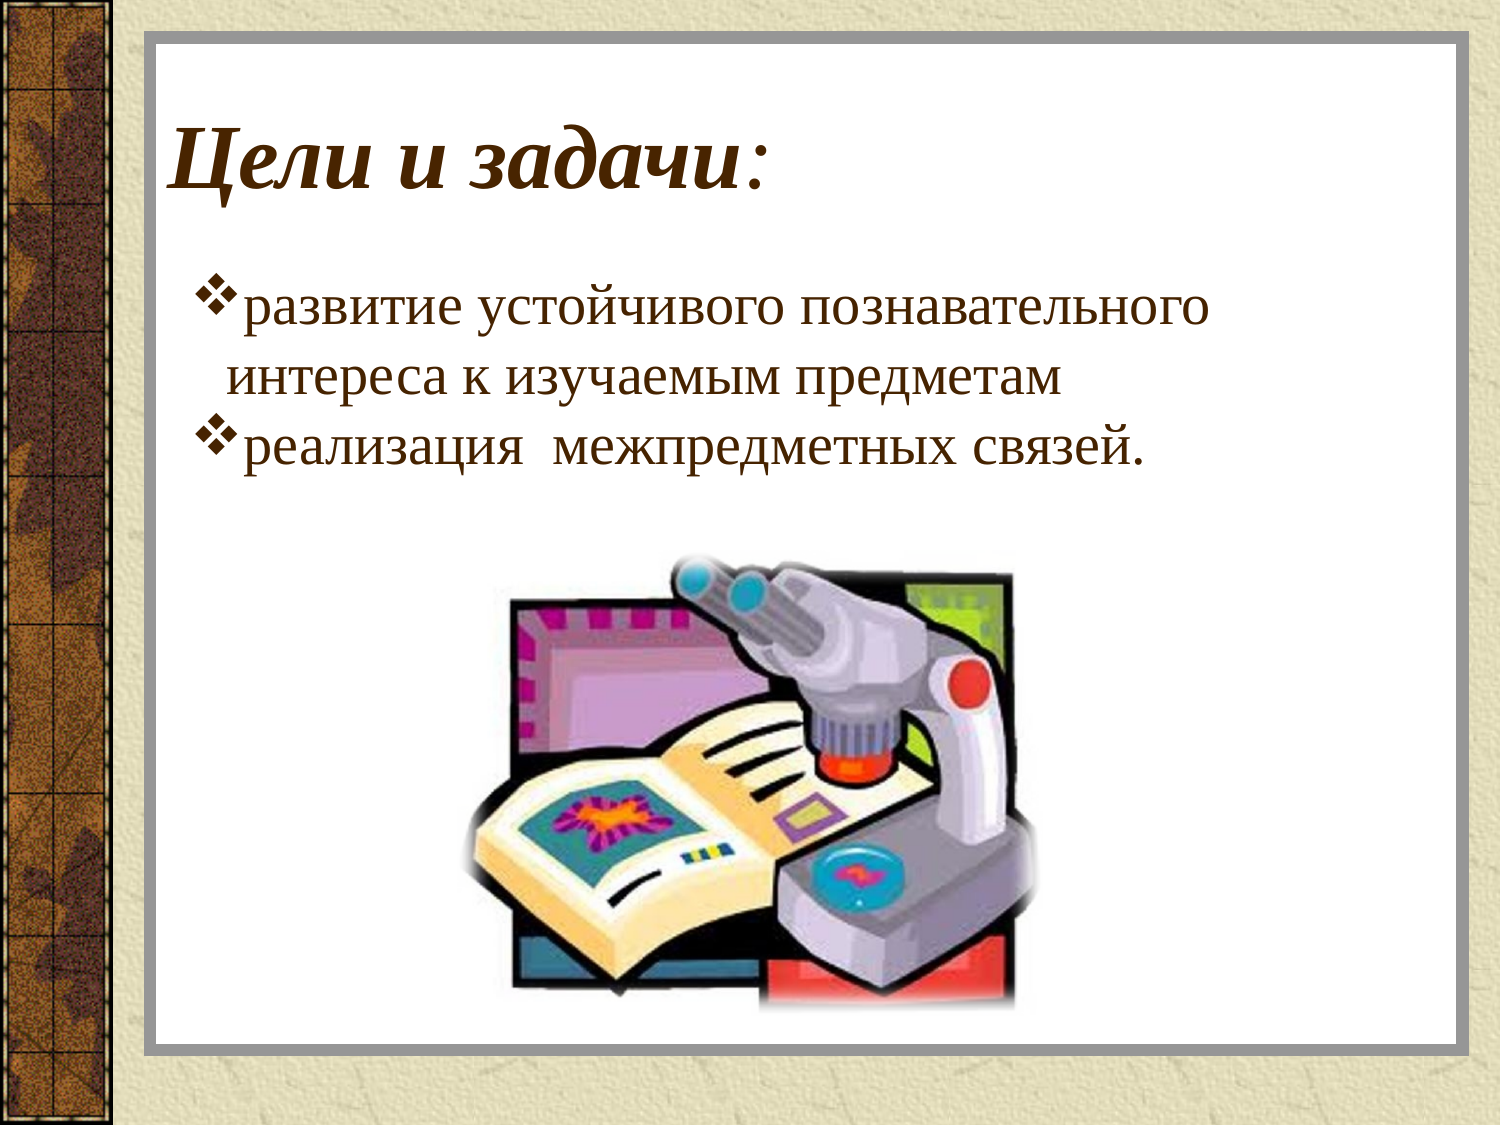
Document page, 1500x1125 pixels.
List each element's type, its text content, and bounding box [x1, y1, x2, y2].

text_box развитие устойчивого познавательного интереса к изучаемым предметам реализация межпредметных связей. [175, 258, 1407, 484]
picture [0, 0, 1500, 1125]
title Цели и задачи: [152, 58, 1428, 247]
